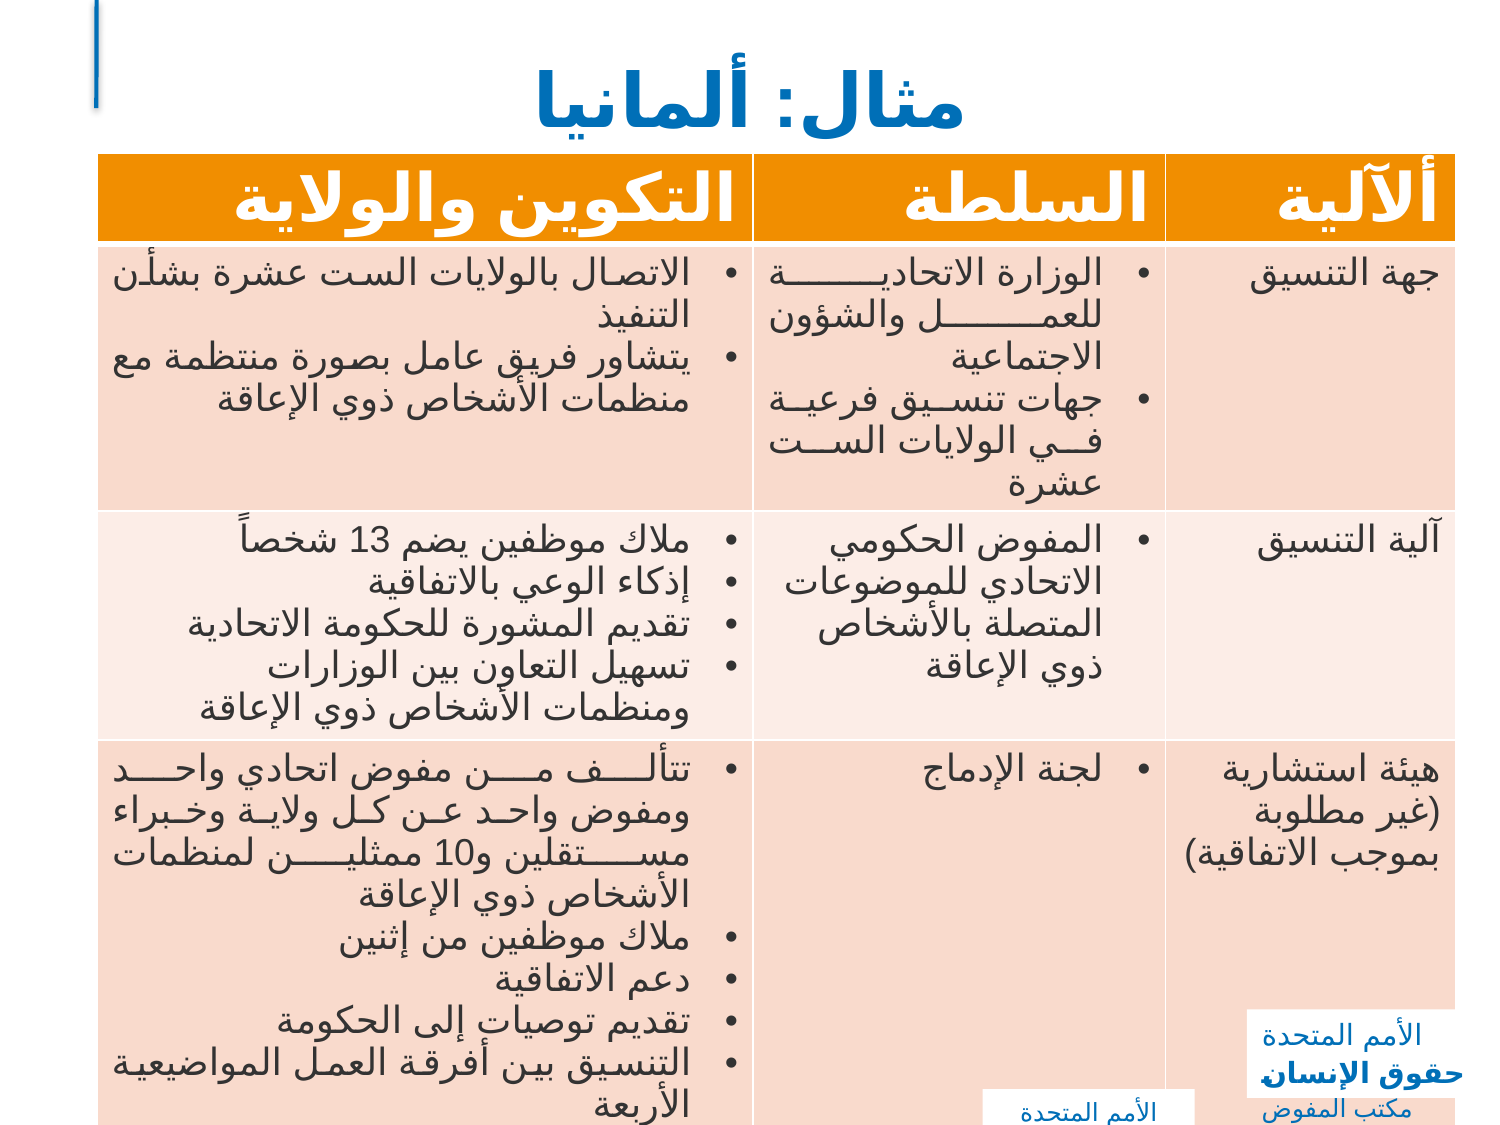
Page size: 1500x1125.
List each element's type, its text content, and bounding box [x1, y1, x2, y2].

table_header السلطة [754, 154, 1165, 241]
table_header التكوين والولاية [98, 154, 752, 241]
text_box الأمم المتحدة [982, 1089, 1195, 1125]
table_cell الاتصال بالولايات الست عشرة بشأن التنفيذ يتشاور فريق عامل بصورة منتظمة مع منظمات الأشخاص ذوي الإعاقة [98, 247, 752, 510]
table_header ألآلية [1166, 154, 1455, 241]
table_cell لجنة الإدماج [754, 741, 1165, 1125]
text_box الأمم المتحدة حقوق الإنسان مكتب المفوض السامي [1246, 1009, 1500, 1098]
title مثال: ألمانيا [65, 45, 1437, 224]
table_cell آلية التنسيق [1166, 512, 1455, 739]
table_cell تتألف من مفوض اتحادي واحد ومفوض واحد عن كل ولاية وخبراء مستقلين و10 ممثلين لمنظمات الأشخاص ذوي الإعاقة ملاك موظفين من إثنين دعم الاتفاقية تقديم توصيات إلى الحكومة التنسيق بين أفرقة العمل المواضيعية الأربعة [98, 741, 752, 1125]
table_cell المفوض الحكومي الاتحادي للموضوعات المتصلة بالأشخاص ذوي الإعاقة [754, 512, 1165, 739]
table_cell هيئة استشارية (غير مطلوبة بموجب الاتفاقية) [1166, 741, 1455, 1125]
table_cell الوزارة الاتحادية للعمل والشؤون الاجتماعية جهات تنسيق فرعية في الولايات الست عشرة [754, 247, 1165, 510]
table_cell جهة التنسيق [1166, 247, 1455, 510]
table_cell ملاك موظفين يضم 13 شخصاً إذكاء الوعي بالاتفاقية تقديم المشورة للحكومة الاتحادية تسهيل التعاون بين الوزارات ومنظمات الأشخاص ذوي الإعاقة [98, 512, 752, 739]
